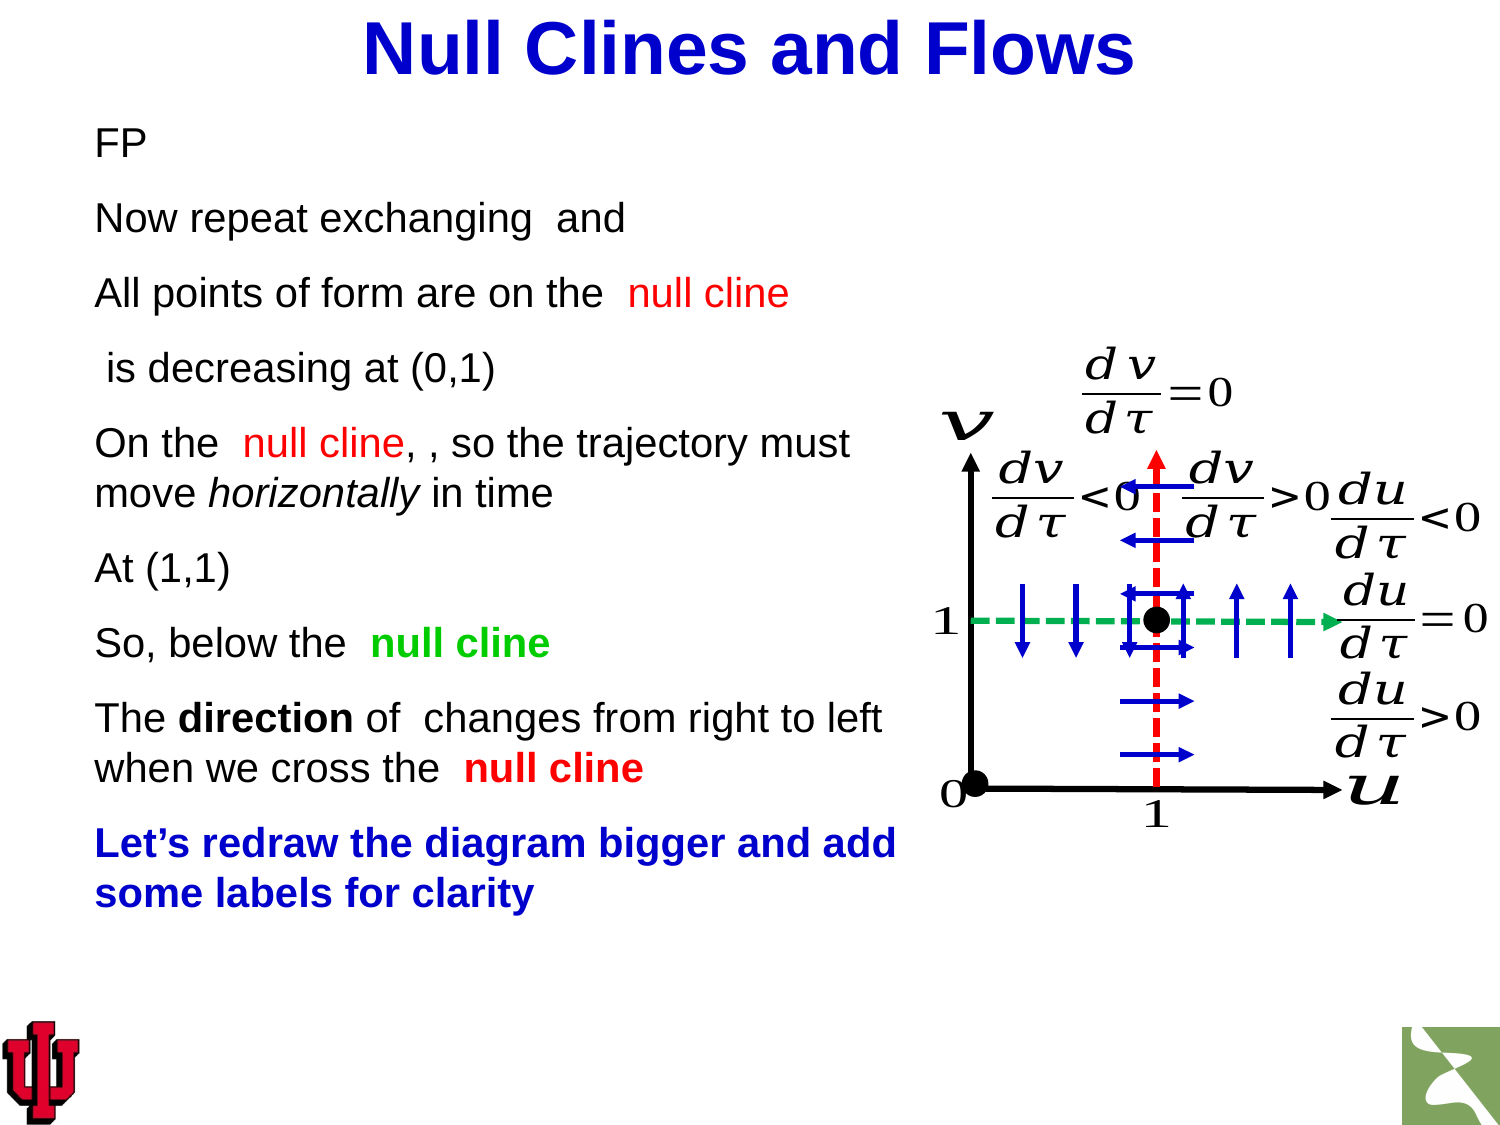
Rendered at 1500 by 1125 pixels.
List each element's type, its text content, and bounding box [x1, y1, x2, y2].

picture [0, 1020, 80, 1125]
picture [1402, 1027, 1500, 1125]
title Null Clines and Flows [0, 0, 1500, 90]
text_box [929, 341, 1490, 838]
